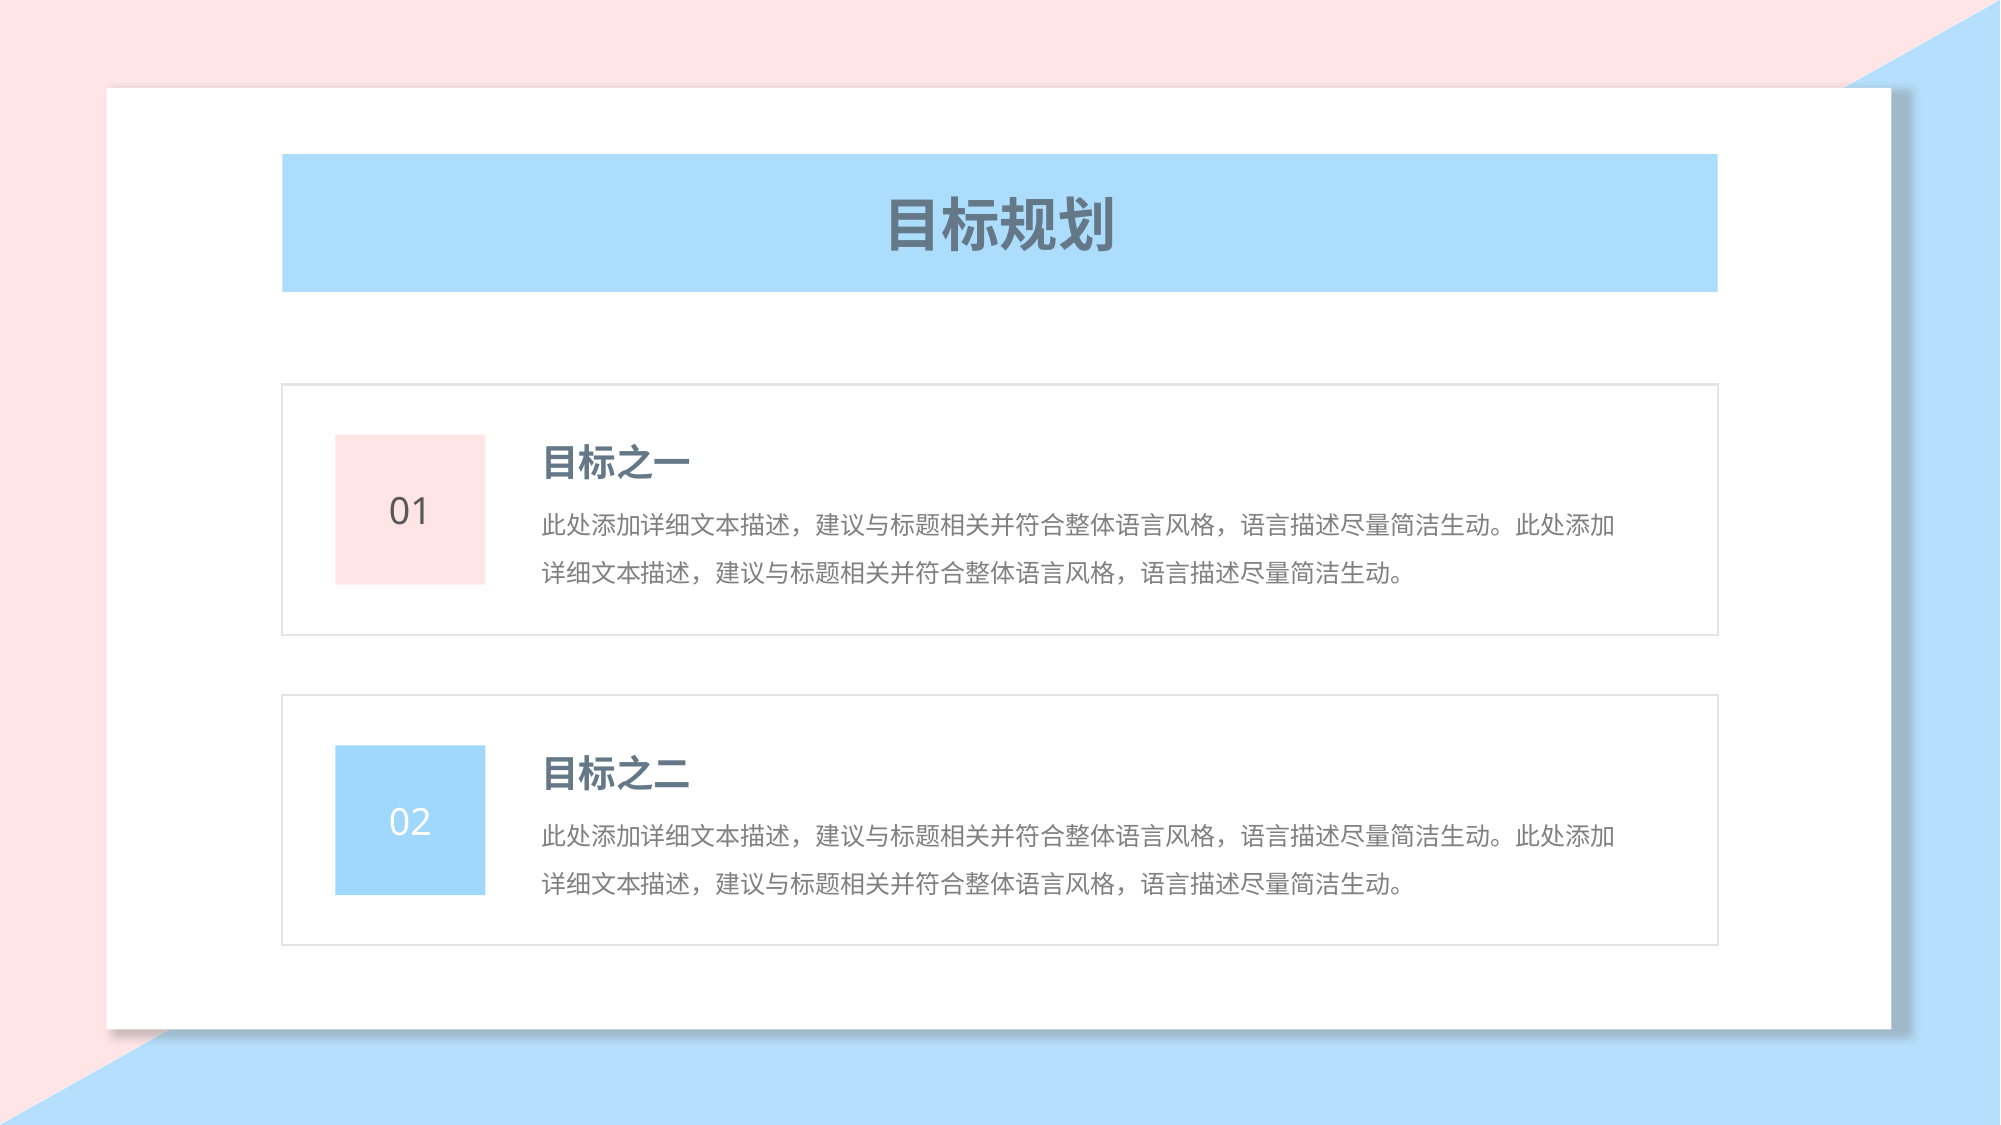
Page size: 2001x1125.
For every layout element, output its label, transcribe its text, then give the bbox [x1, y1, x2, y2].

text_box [282, 695, 1718, 946]
text_box 目标规划 [281, 153, 1719, 293]
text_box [282, 384, 1718, 635]
